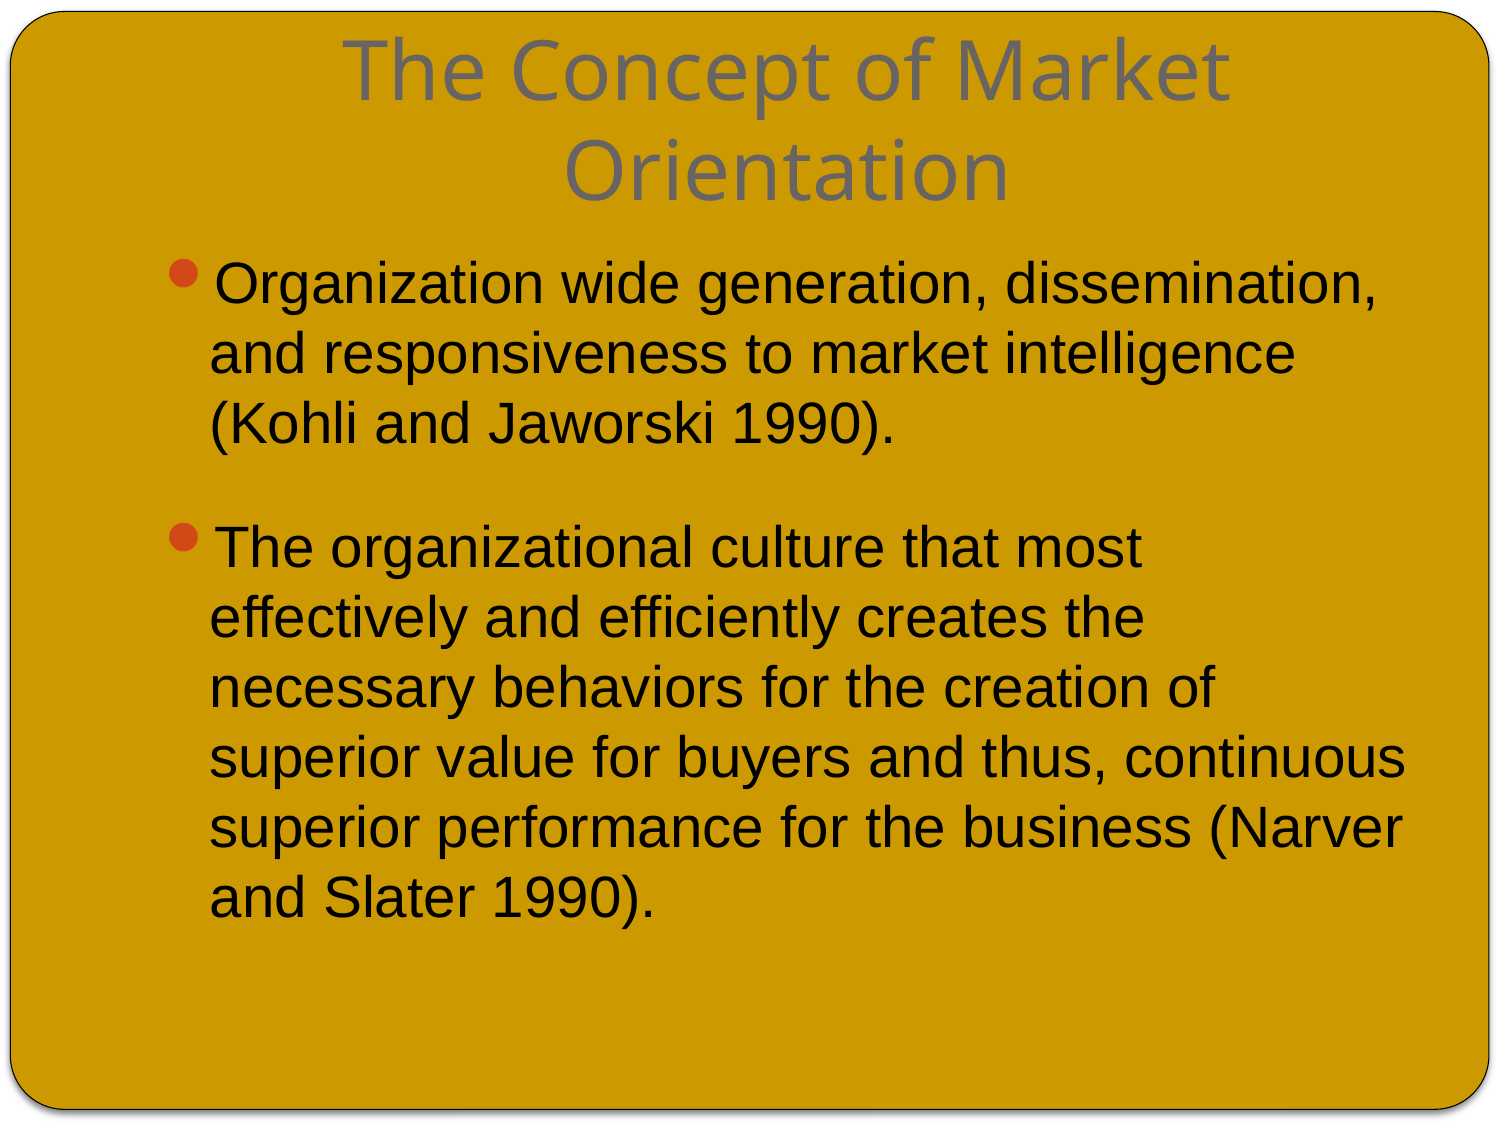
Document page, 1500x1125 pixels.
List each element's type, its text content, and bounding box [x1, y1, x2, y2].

list Organization wide generation, dissemination, and responsiveness to market intelligence (Kohli and Jaworski 1990). The organizational culture that most effectively and efficiently creates the necessary behaviors for the creation of superior value for buyers and thus, continuous superior performance for the business (Narver and Slater 1990). [149, 237, 1426, 988]
title The Concept of Market Orientation [149, 44, 1426, 233]
